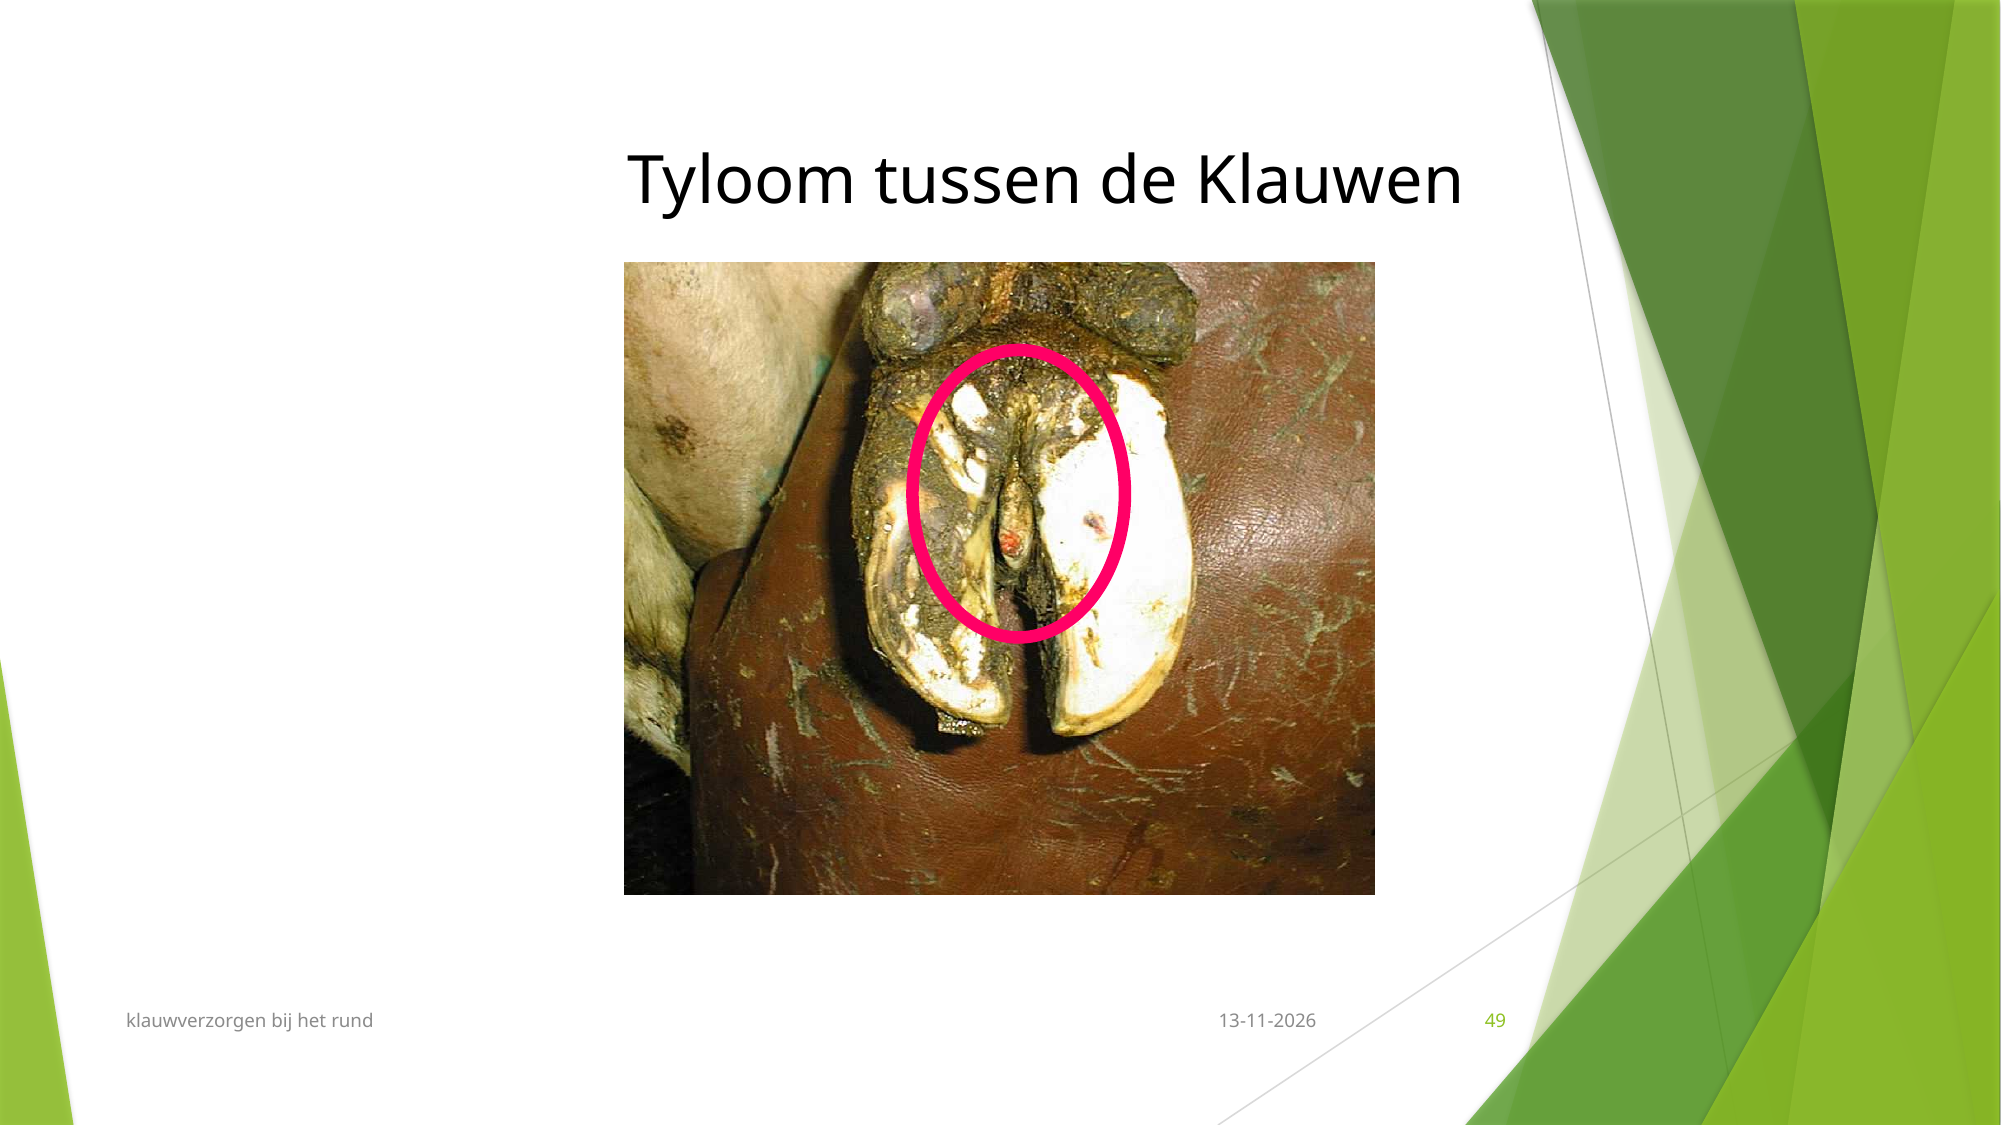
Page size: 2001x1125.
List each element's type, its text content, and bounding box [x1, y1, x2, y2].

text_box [624, 261, 1375, 895]
text_box Tyloom tussen de Klauwen [612, 129, 1725, 225]
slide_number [1181, 991, 1332, 1051]
footer klauwverzorgen bij het rund [111, 991, 1145, 1051]
slide_number 49 [1409, 991, 1522, 1051]
